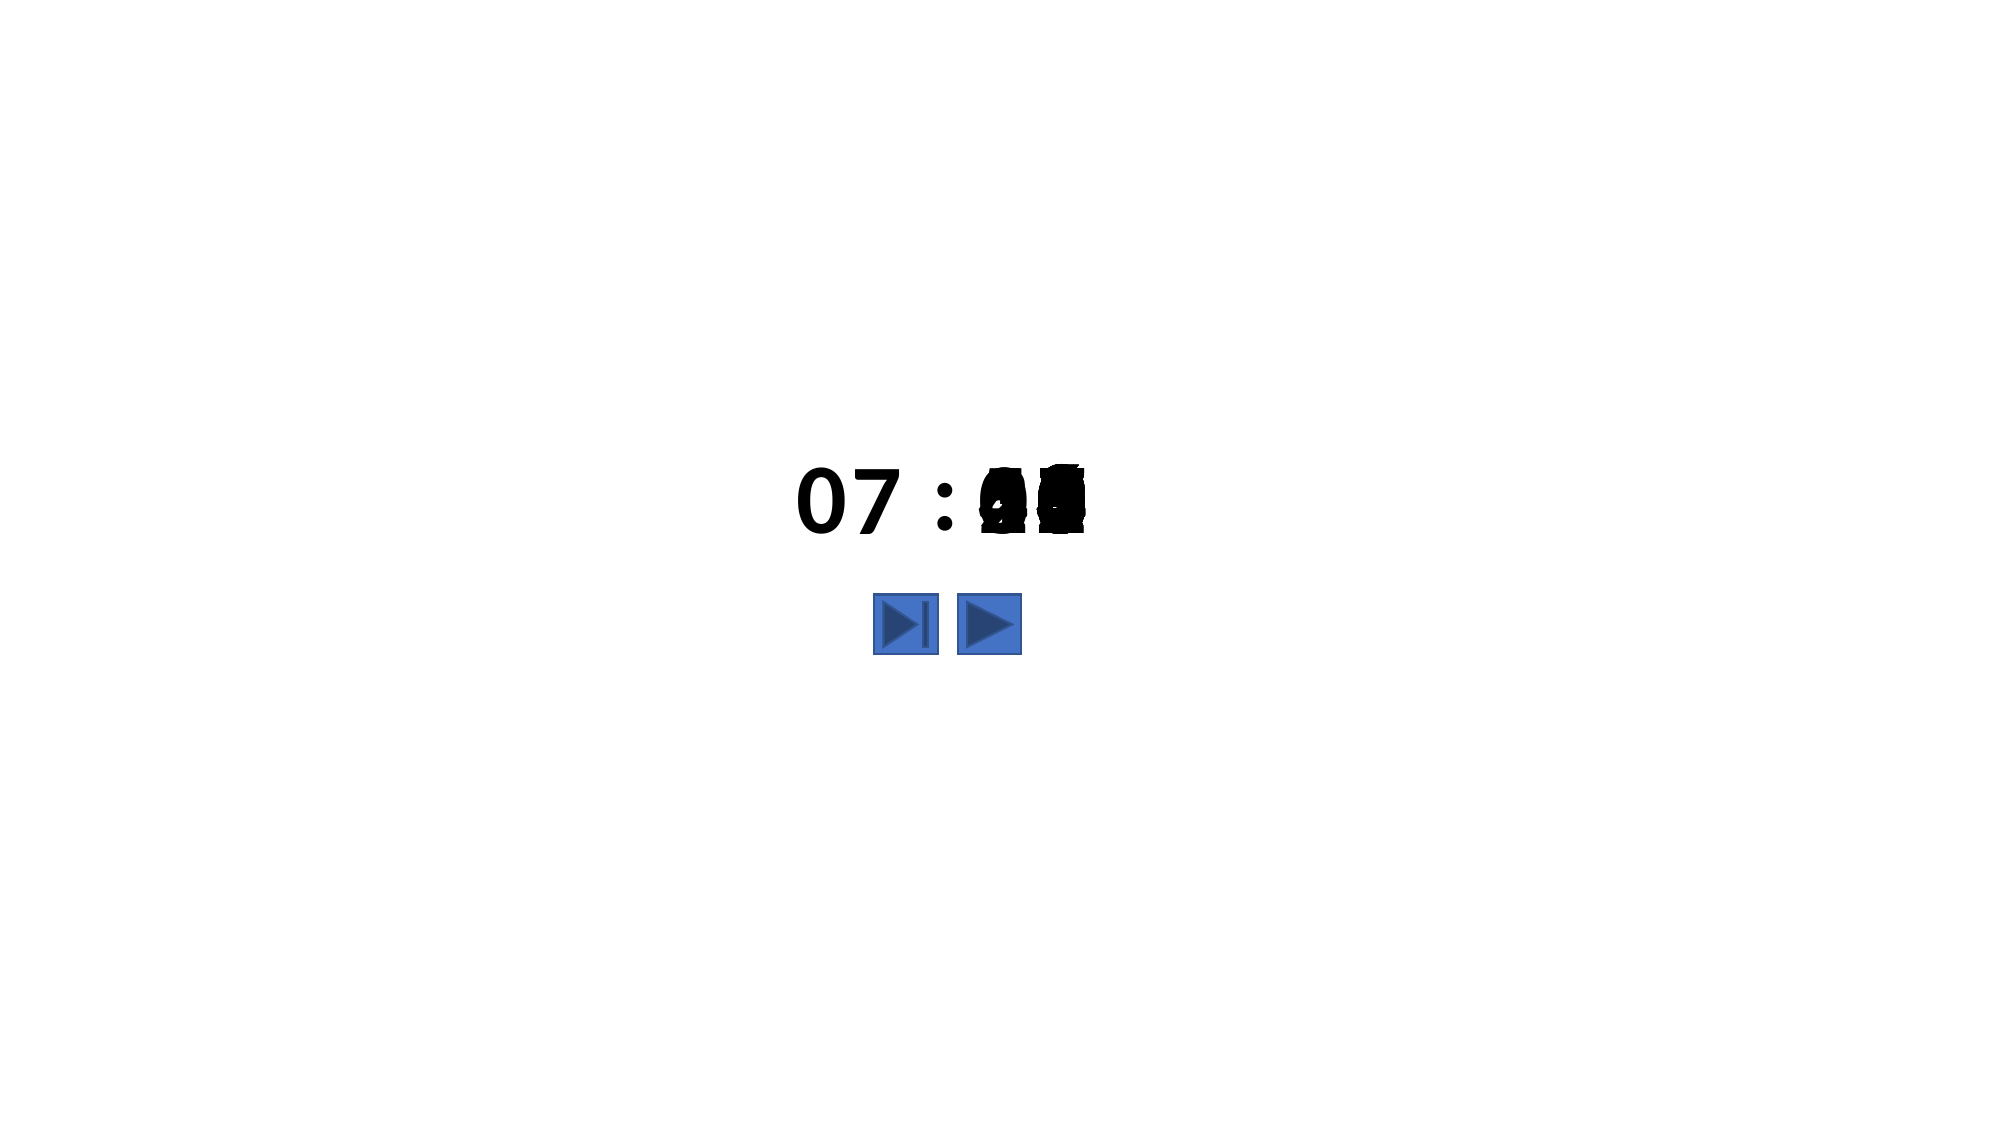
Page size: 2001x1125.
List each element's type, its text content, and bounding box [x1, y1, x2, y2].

slide_number 6 [466, 464, 917, 525]
